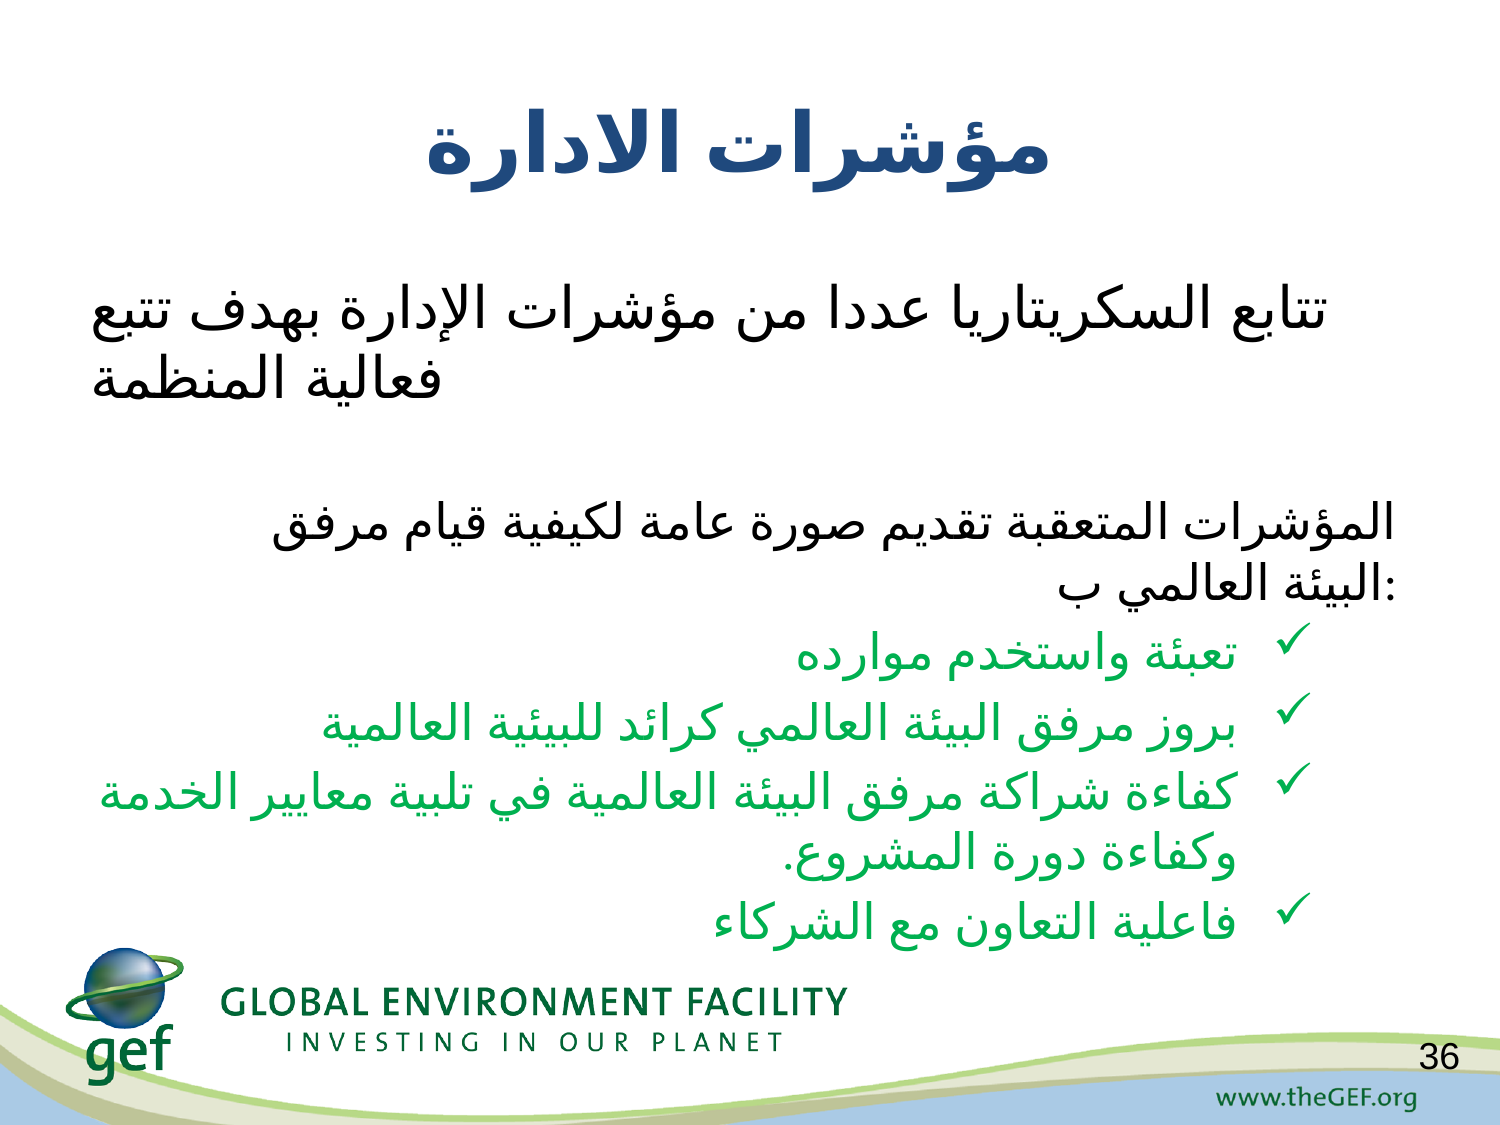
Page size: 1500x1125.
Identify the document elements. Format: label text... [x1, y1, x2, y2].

title مؤشرات الادارة [74, 44, 1426, 233]
slide_number 36 [1387, 1012, 1500, 1095]
list تتابع السكريتاريا عددا من مؤشرات الإدارة بهدف تتبع فعالية المنظمة المؤشرات المتعقبة تقديم صورة عامة لكيفية قيام مرفق البيئة العالمي ب: تعبئة واستخدم موارده بروز مرفق البيئة العالمي كرائد للبيئية العالمية كفاءة شراكة مرفق البيئة العالمية في تلبية معايير الخدمة وكفاءة دورة المشروع. فاعلية التعاون مع الشركاء [74, 262, 1413, 951]
picture [0, 920, 1500, 1125]
